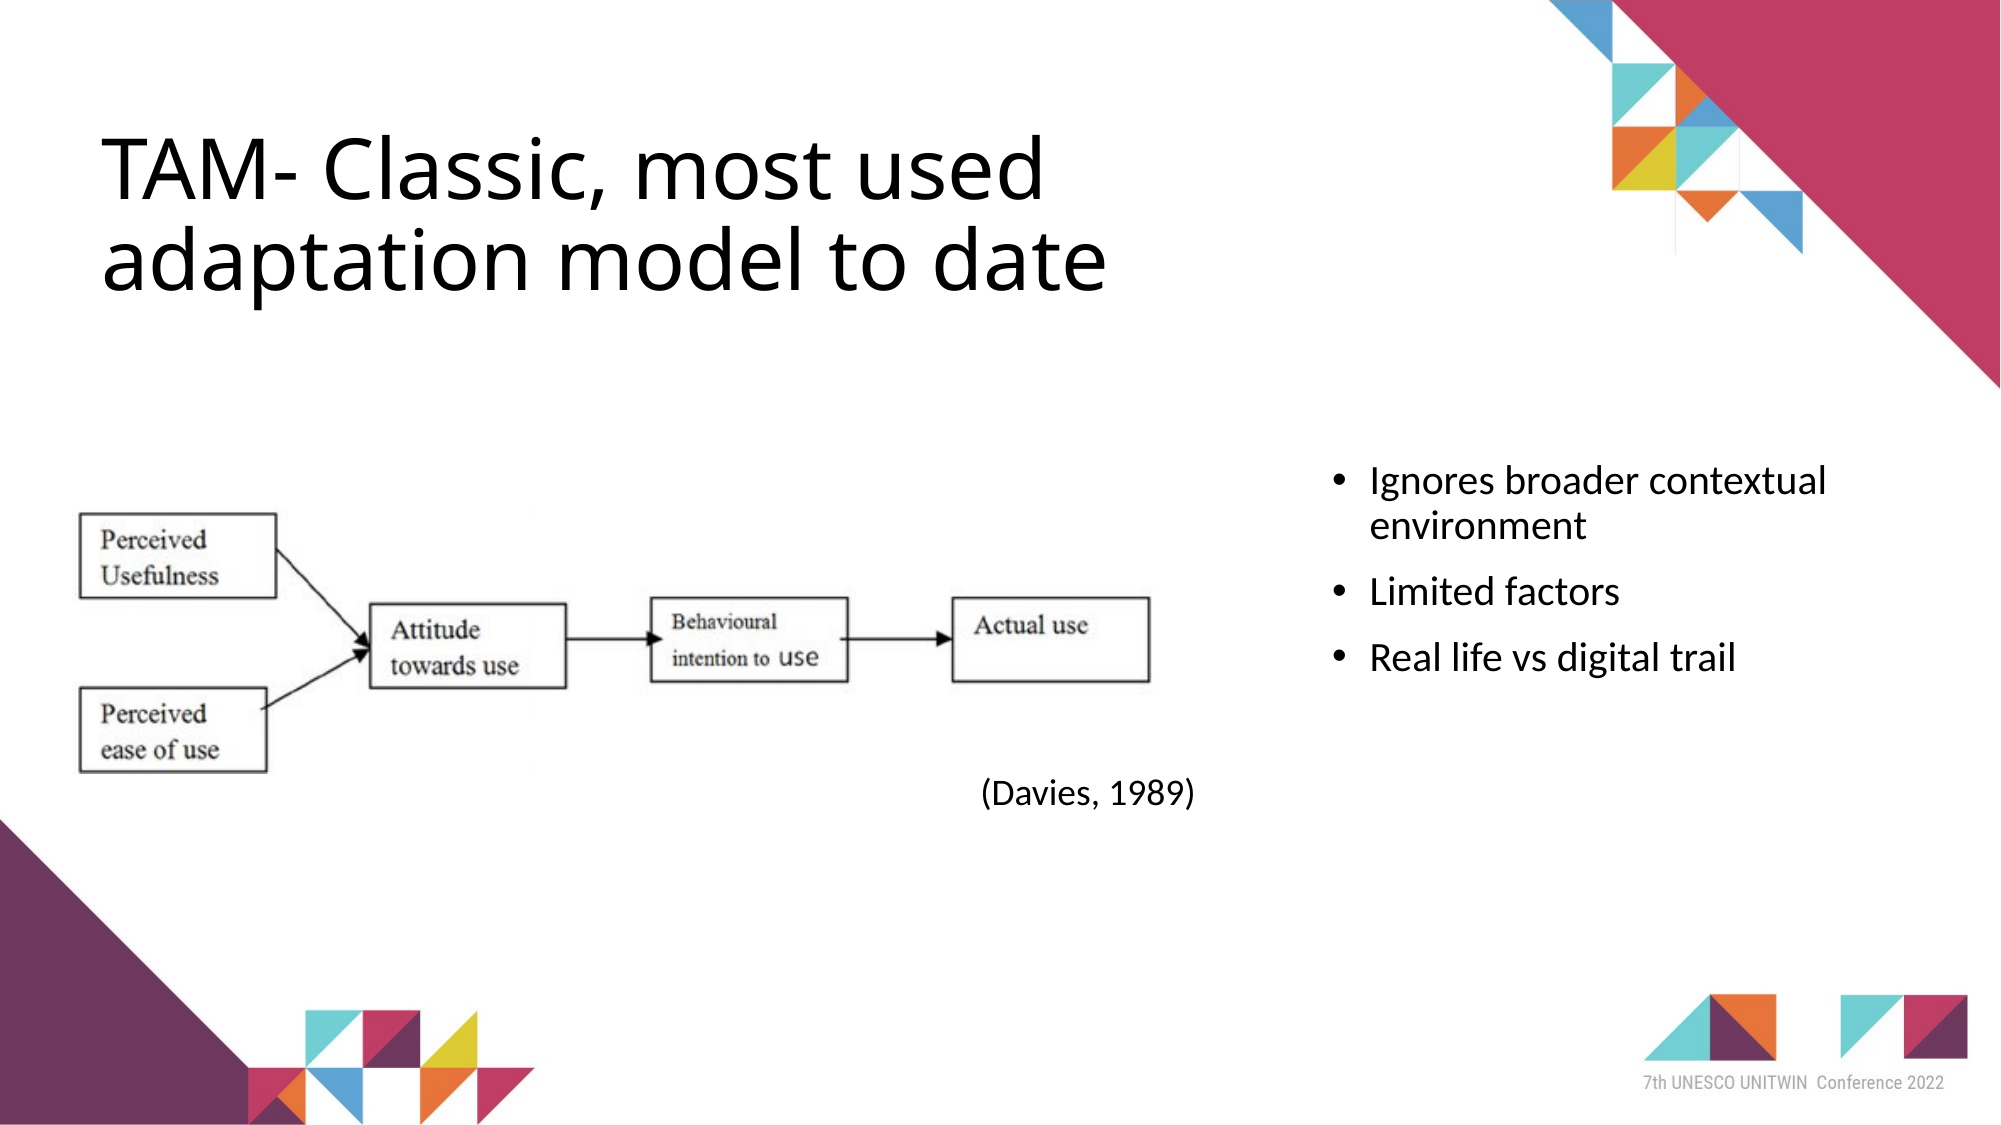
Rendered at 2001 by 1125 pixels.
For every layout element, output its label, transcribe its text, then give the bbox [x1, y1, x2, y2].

text_box (Davies, 1989) [965, 760, 1235, 821]
list Ignores broader contextual environment Limited factors Real life vs digital trail [1317, 150, 1914, 989]
title TAM- Classic, most used adaptation model to date [85, 84, 1168, 352]
picture [0, 0, 2001, 1125]
